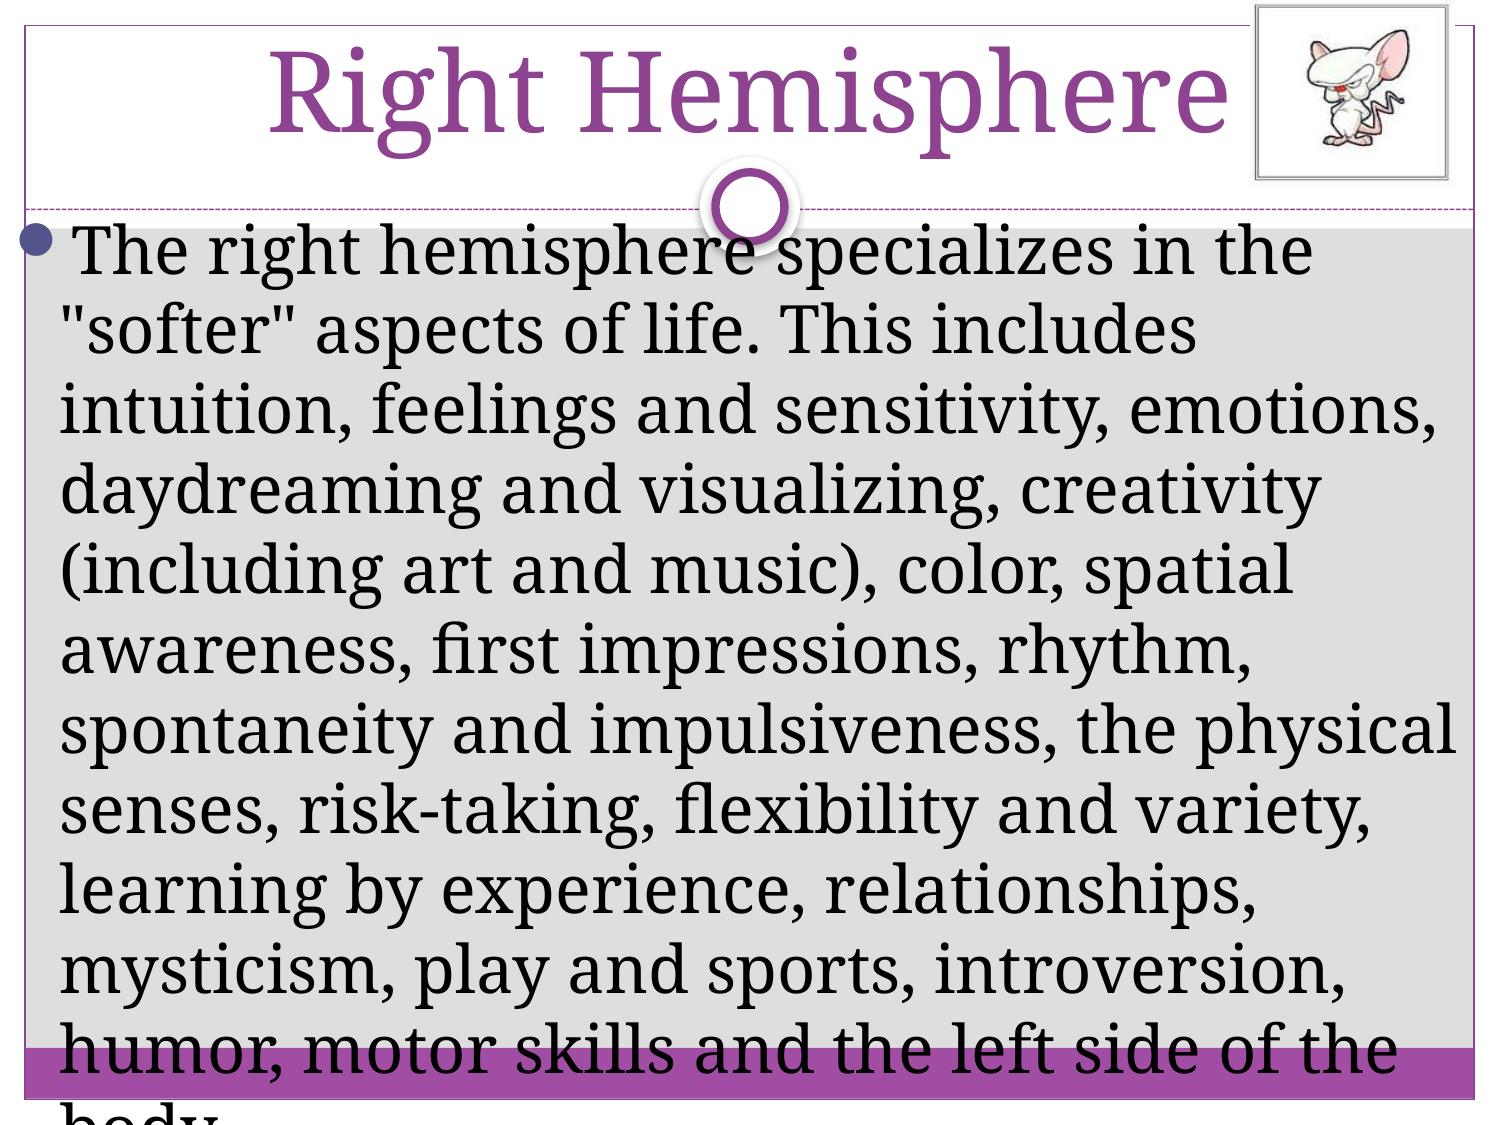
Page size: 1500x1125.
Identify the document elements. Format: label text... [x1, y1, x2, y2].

picture [1249, 0, 1455, 188]
list The right hemisphere specializes in the "softer" aspects of life. This includes intuition, feelings and sensitivity, emotions, daydreaming and visualizing, creativity (including art and music), color, spatial awareness, first impressions, rhythm, spontaneity and impulsiveness, the physical senses, risk-taking, flexibility and variety, learning by experience, relationships, mysticism, play and sports, introversion, humor, motor skills and the left side of the body. [0, 200, 1500, 1038]
title Right Hemisphere [49, 37, 1242, 162]
